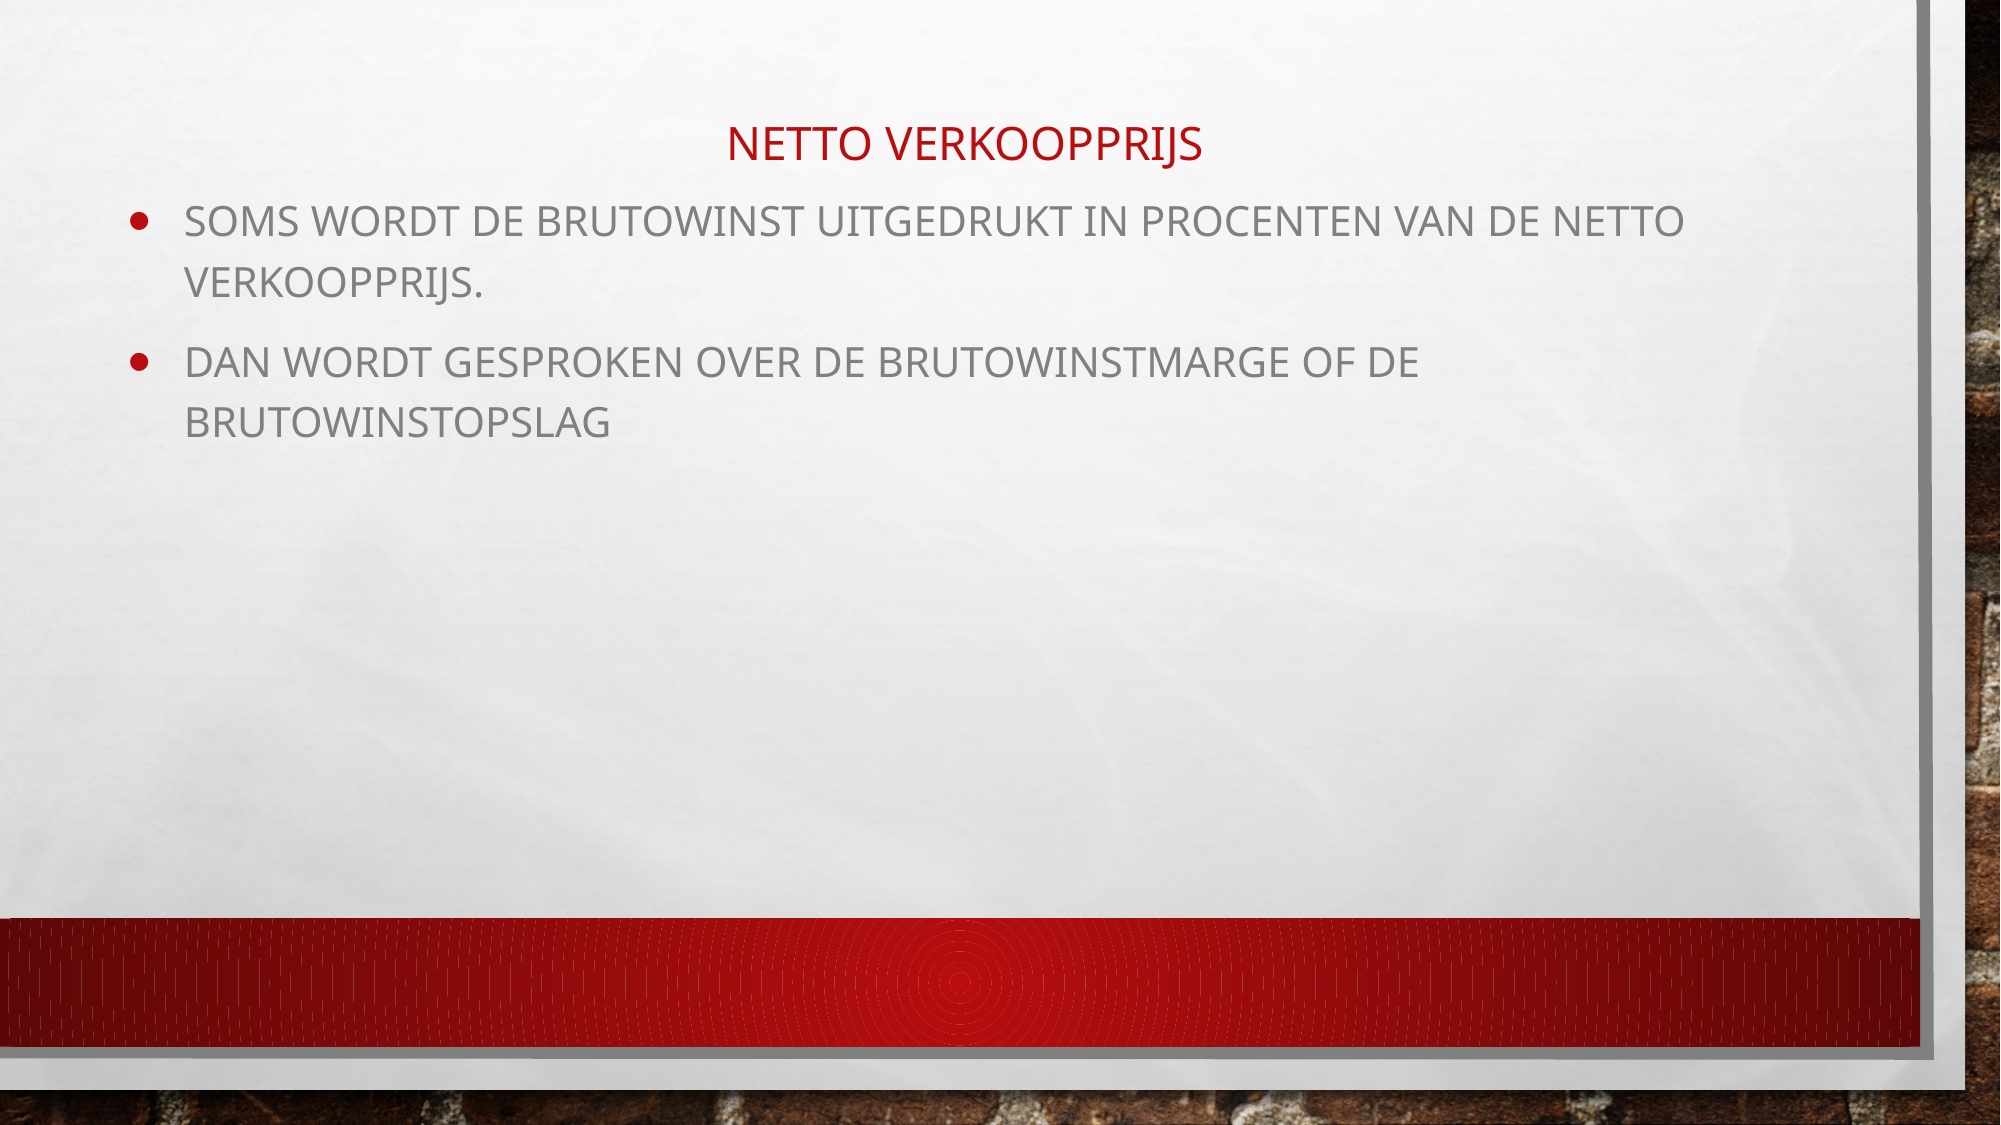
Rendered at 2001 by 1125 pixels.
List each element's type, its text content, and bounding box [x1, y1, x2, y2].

picture [0, 0, 2000, 1125]
list Soms wordt de brutowinst uitgedrukt in procenten van de netto verkoopprijs. Dan wordt gesproken over de brutowinstmarge of de brutowinstopslag [112, 177, 1818, 883]
title Netto verkoopprijs [112, 112, 1818, 177]
